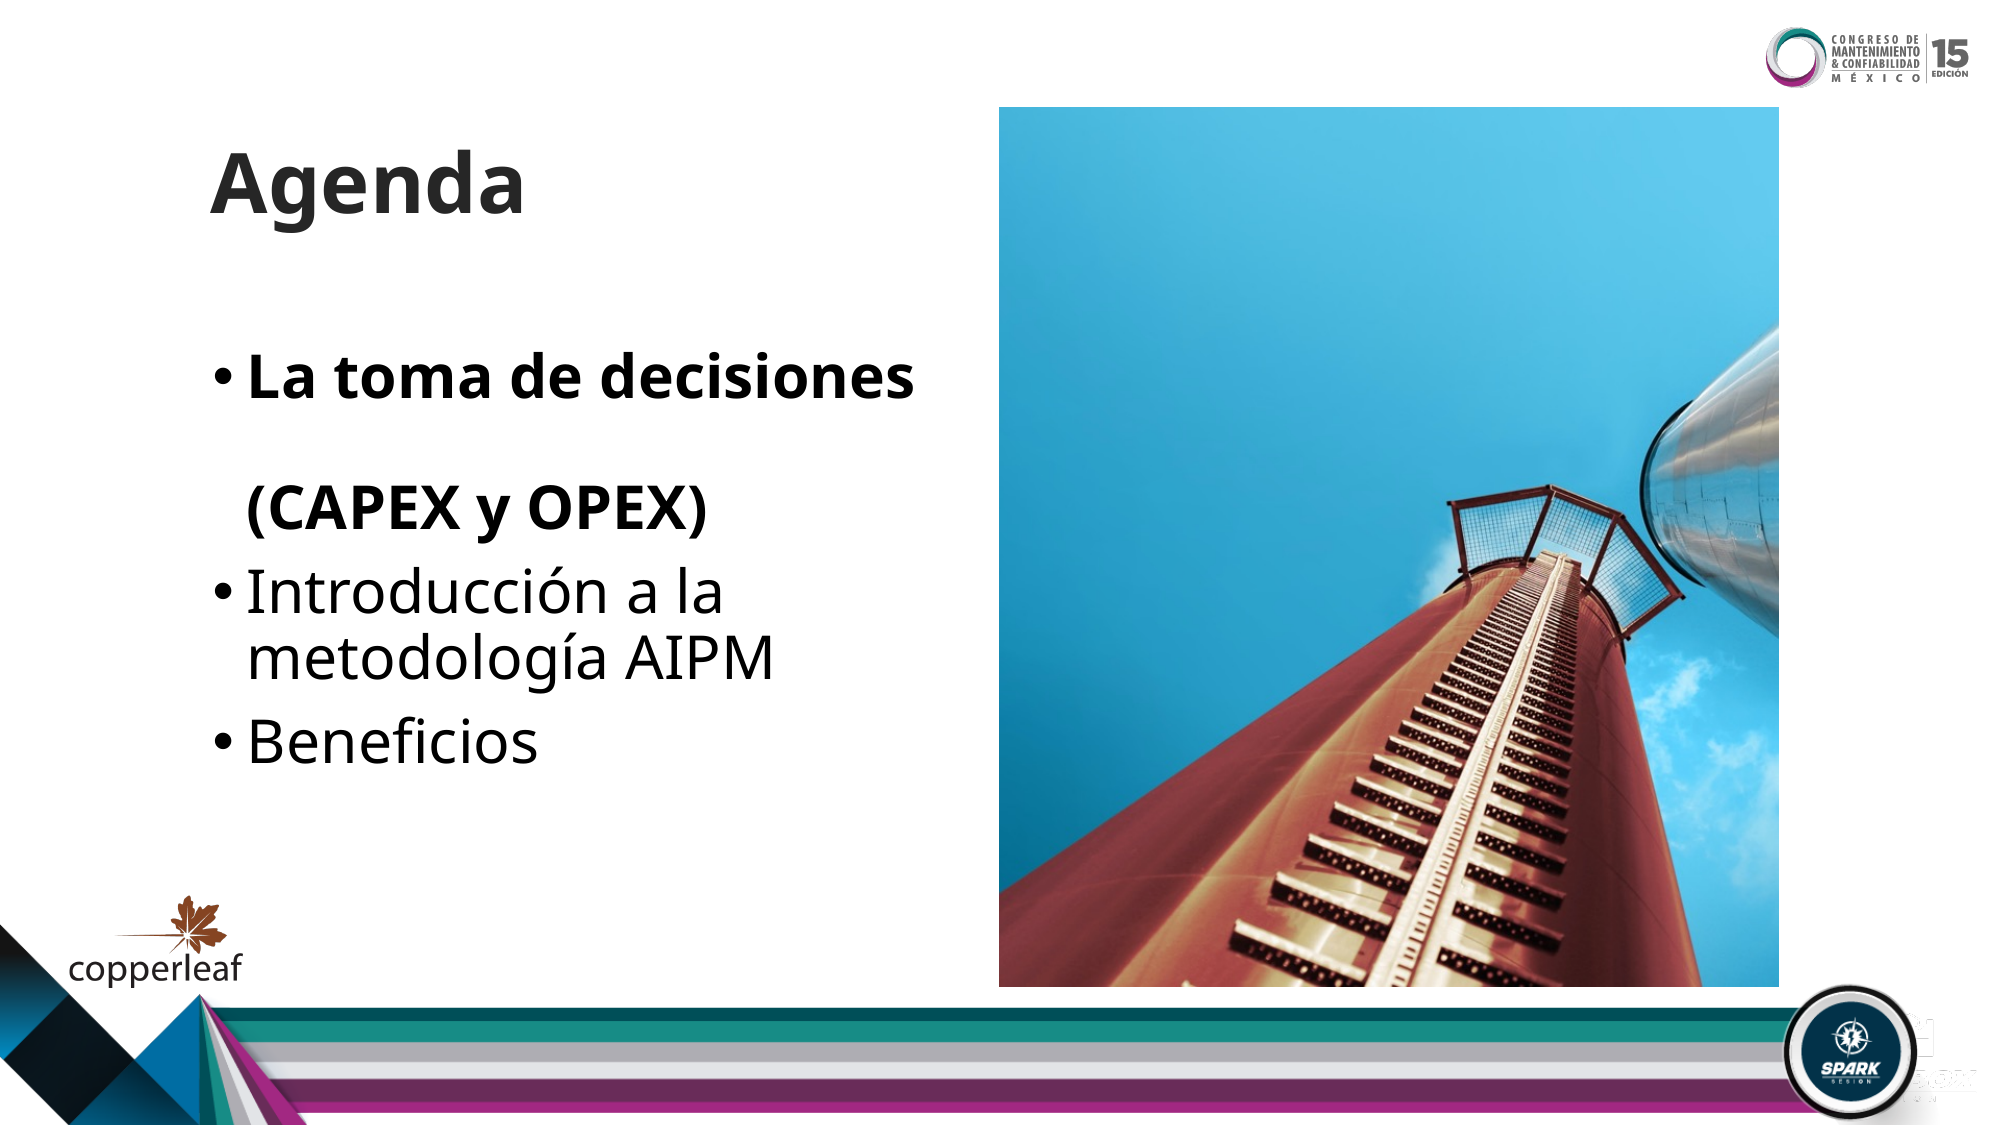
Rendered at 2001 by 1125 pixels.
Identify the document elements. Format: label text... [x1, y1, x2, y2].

picture [0, 876, 1977, 1125]
picture [1765, 27, 1969, 88]
list La toma de decisiones (CAPEX y OPEX) Introducción a la metodología AIPM Beneficios [197, 338, 942, 787]
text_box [999, 107, 1779, 987]
title Agenda [195, 107, 999, 266]
